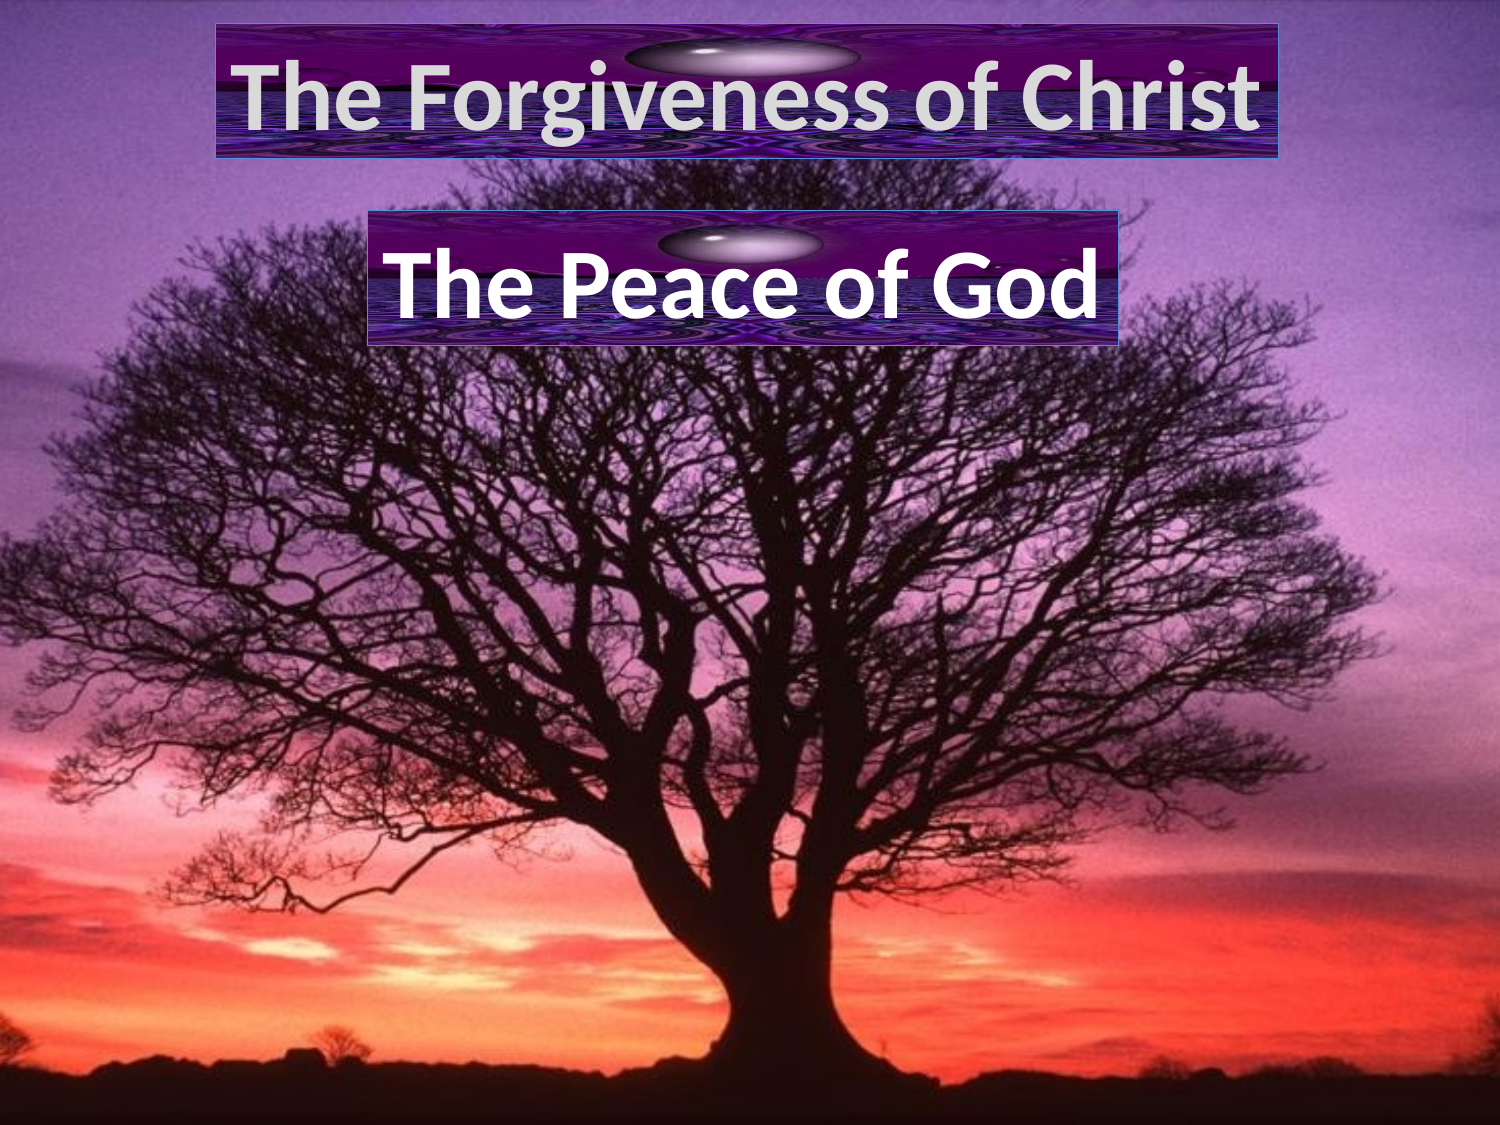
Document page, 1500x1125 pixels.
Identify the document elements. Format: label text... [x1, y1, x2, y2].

text_box The Forgiveness of Christ [215, 23, 1279, 159]
picture [0, 0, 1500, 1125]
text_box The Peace of God [367, 210, 1119, 346]
